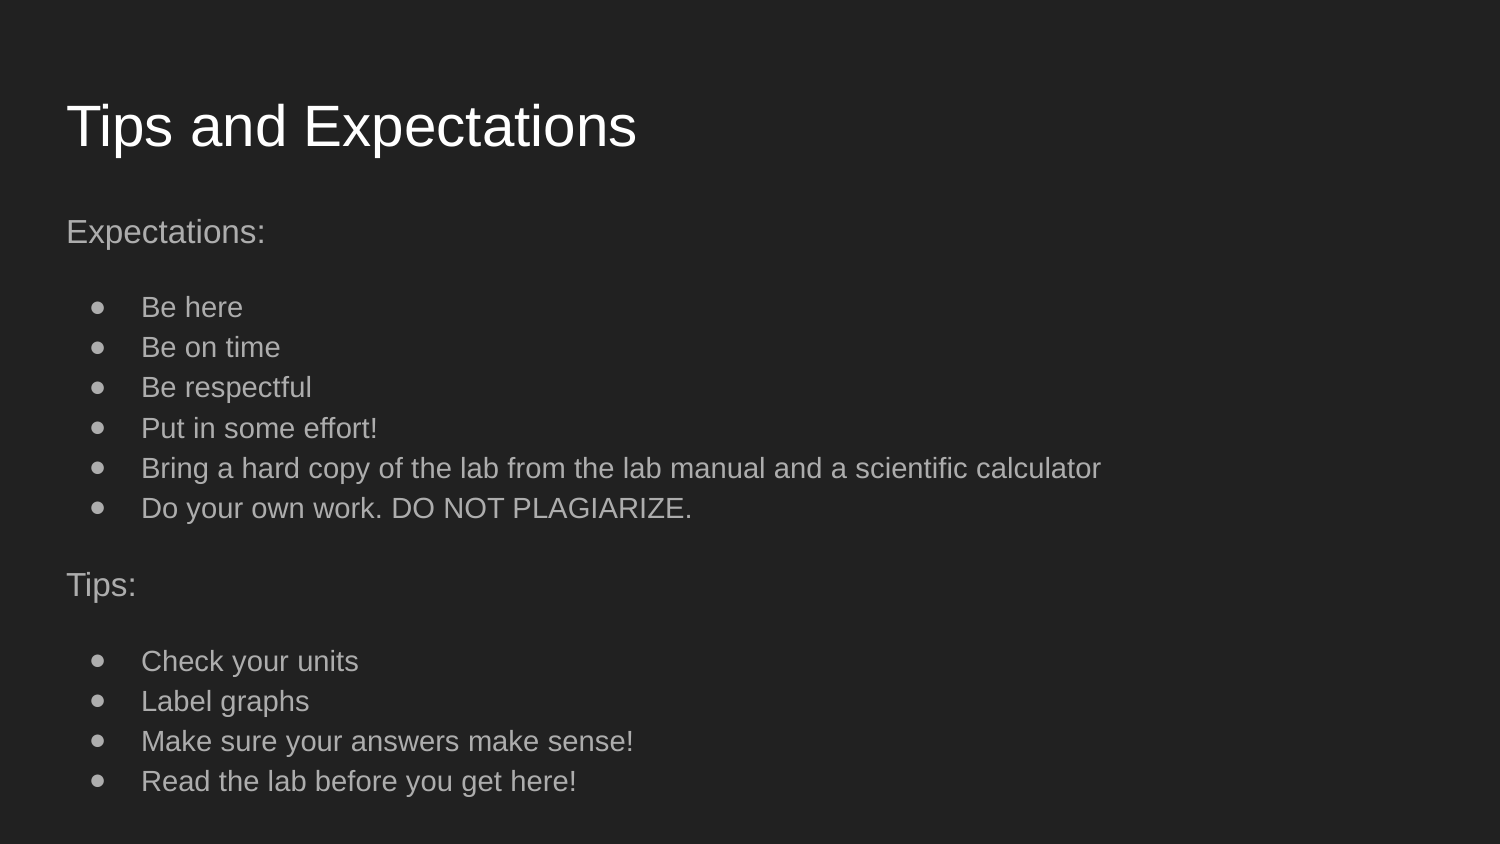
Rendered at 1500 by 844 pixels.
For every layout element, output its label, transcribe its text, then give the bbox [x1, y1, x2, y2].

title Tips and Expectations [51, 72, 1449, 167]
list Expectations: Be here Be on time Be respectful Put in some effort! Bring a hard copy of the lab from the lab manual and a scientific calculator Do your own work. DO NOT PLAGIARIZE. Tips: Check your units Label graphs Make sure your answers make sense! Read the lab before you get here! [51, 189, 1449, 750]
